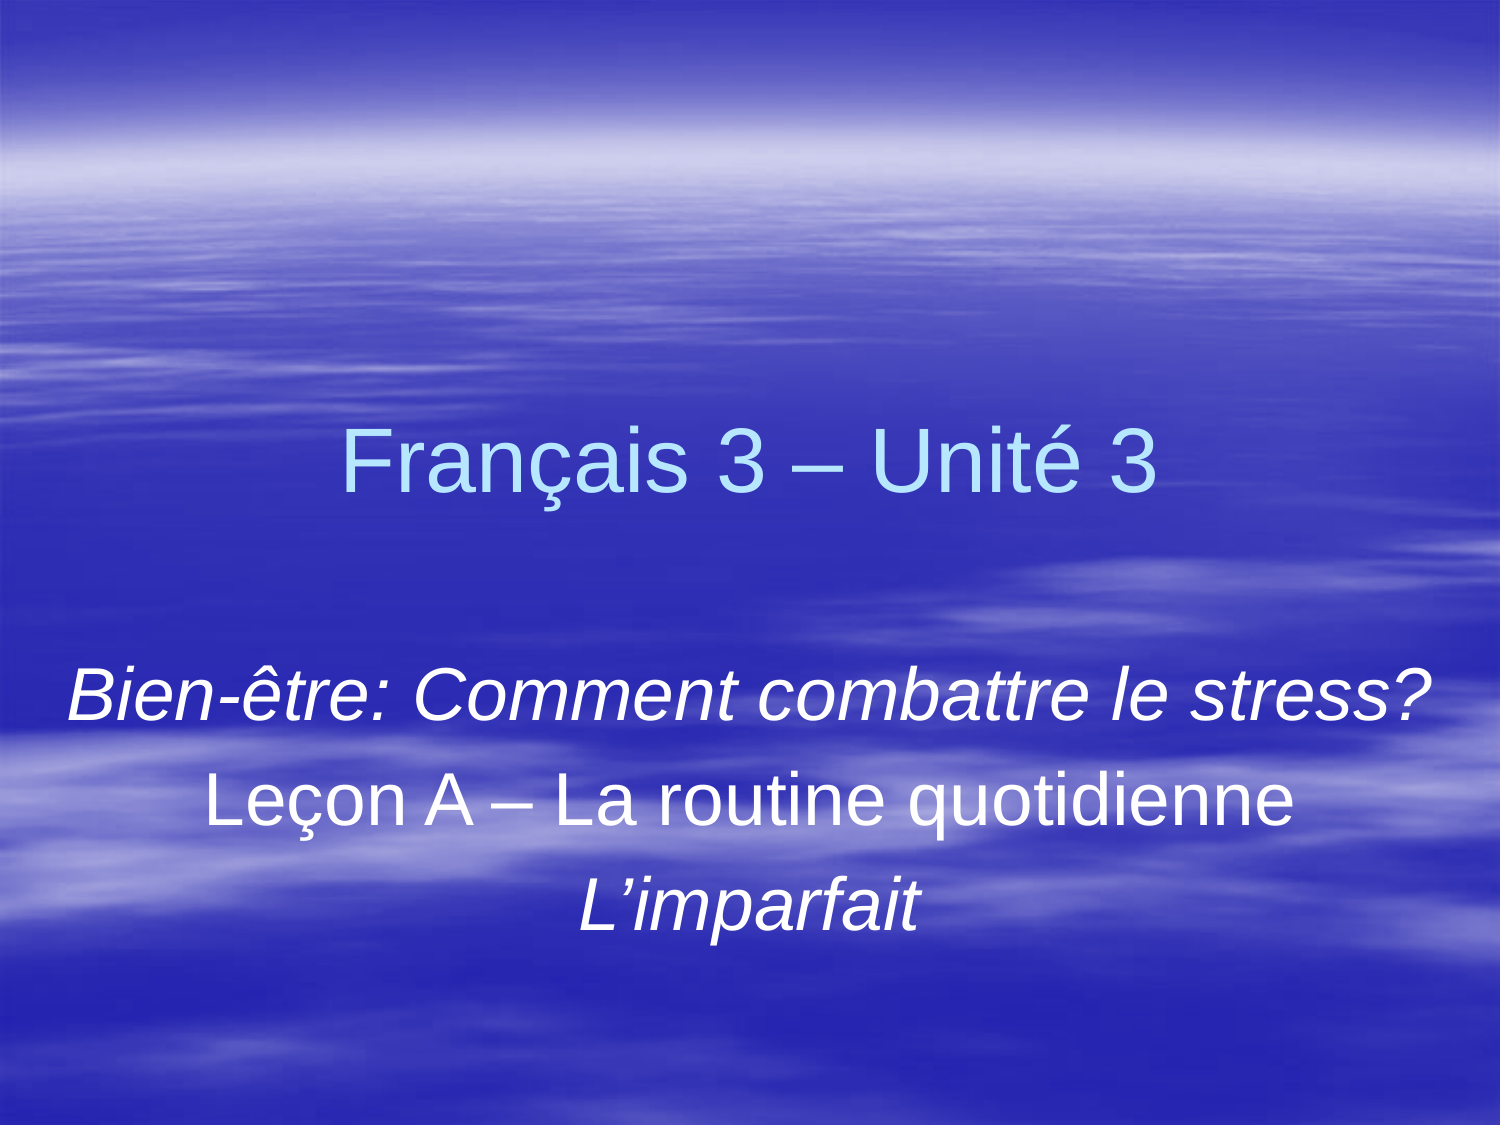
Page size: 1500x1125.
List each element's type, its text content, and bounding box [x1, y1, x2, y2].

title Français 3 – Unité 3 [112, 324, 1388, 588]
subtitle Bien-être: Comment combattre le stress? Leçon A – La routine quotidienne L’imparfait [0, 637, 1500, 1038]
